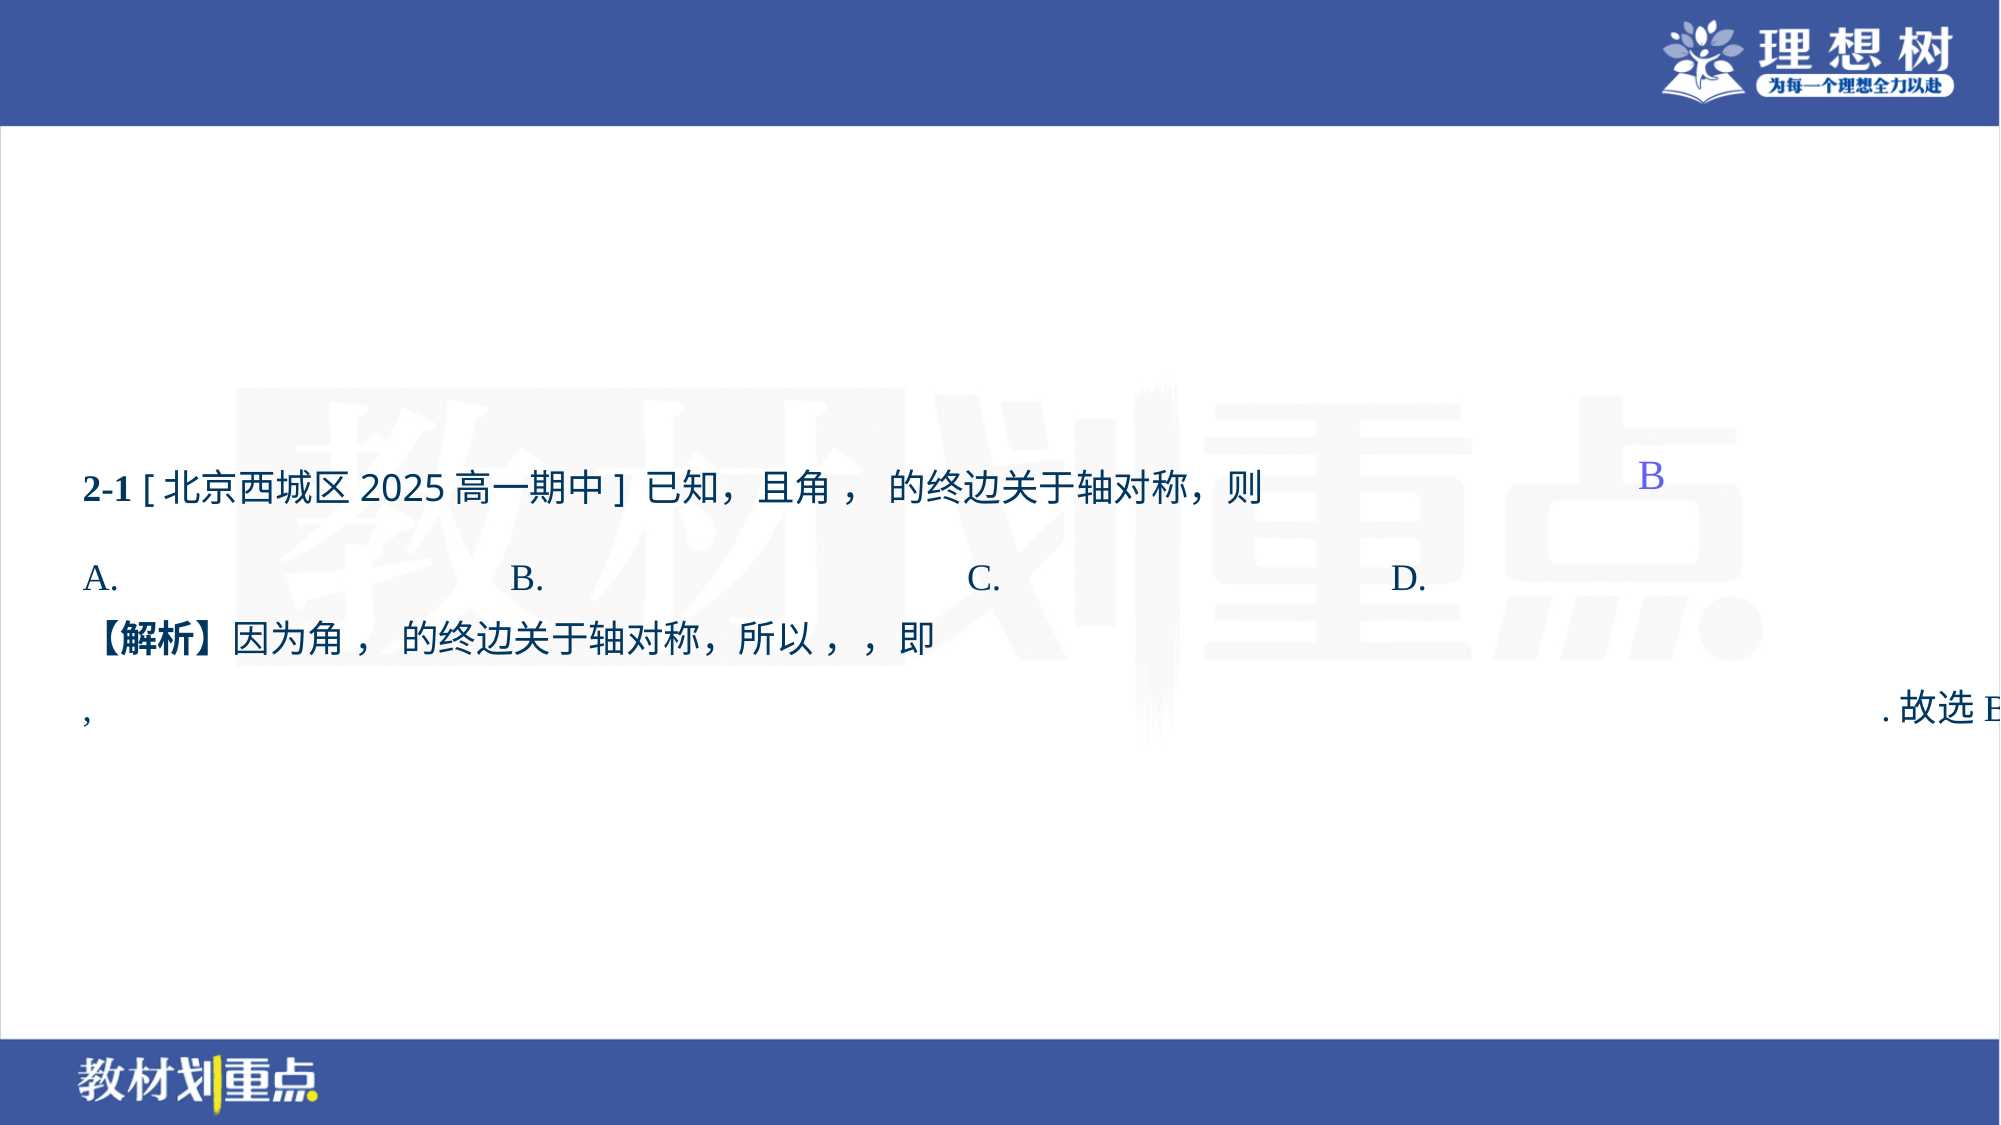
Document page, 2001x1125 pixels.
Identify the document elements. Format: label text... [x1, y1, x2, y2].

picture [1991, 709, 2000, 719]
text_box B [1622, 445, 1681, 496]
picture [1991, 698, 2000, 707]
picture [0, 0, 2000, 1125]
